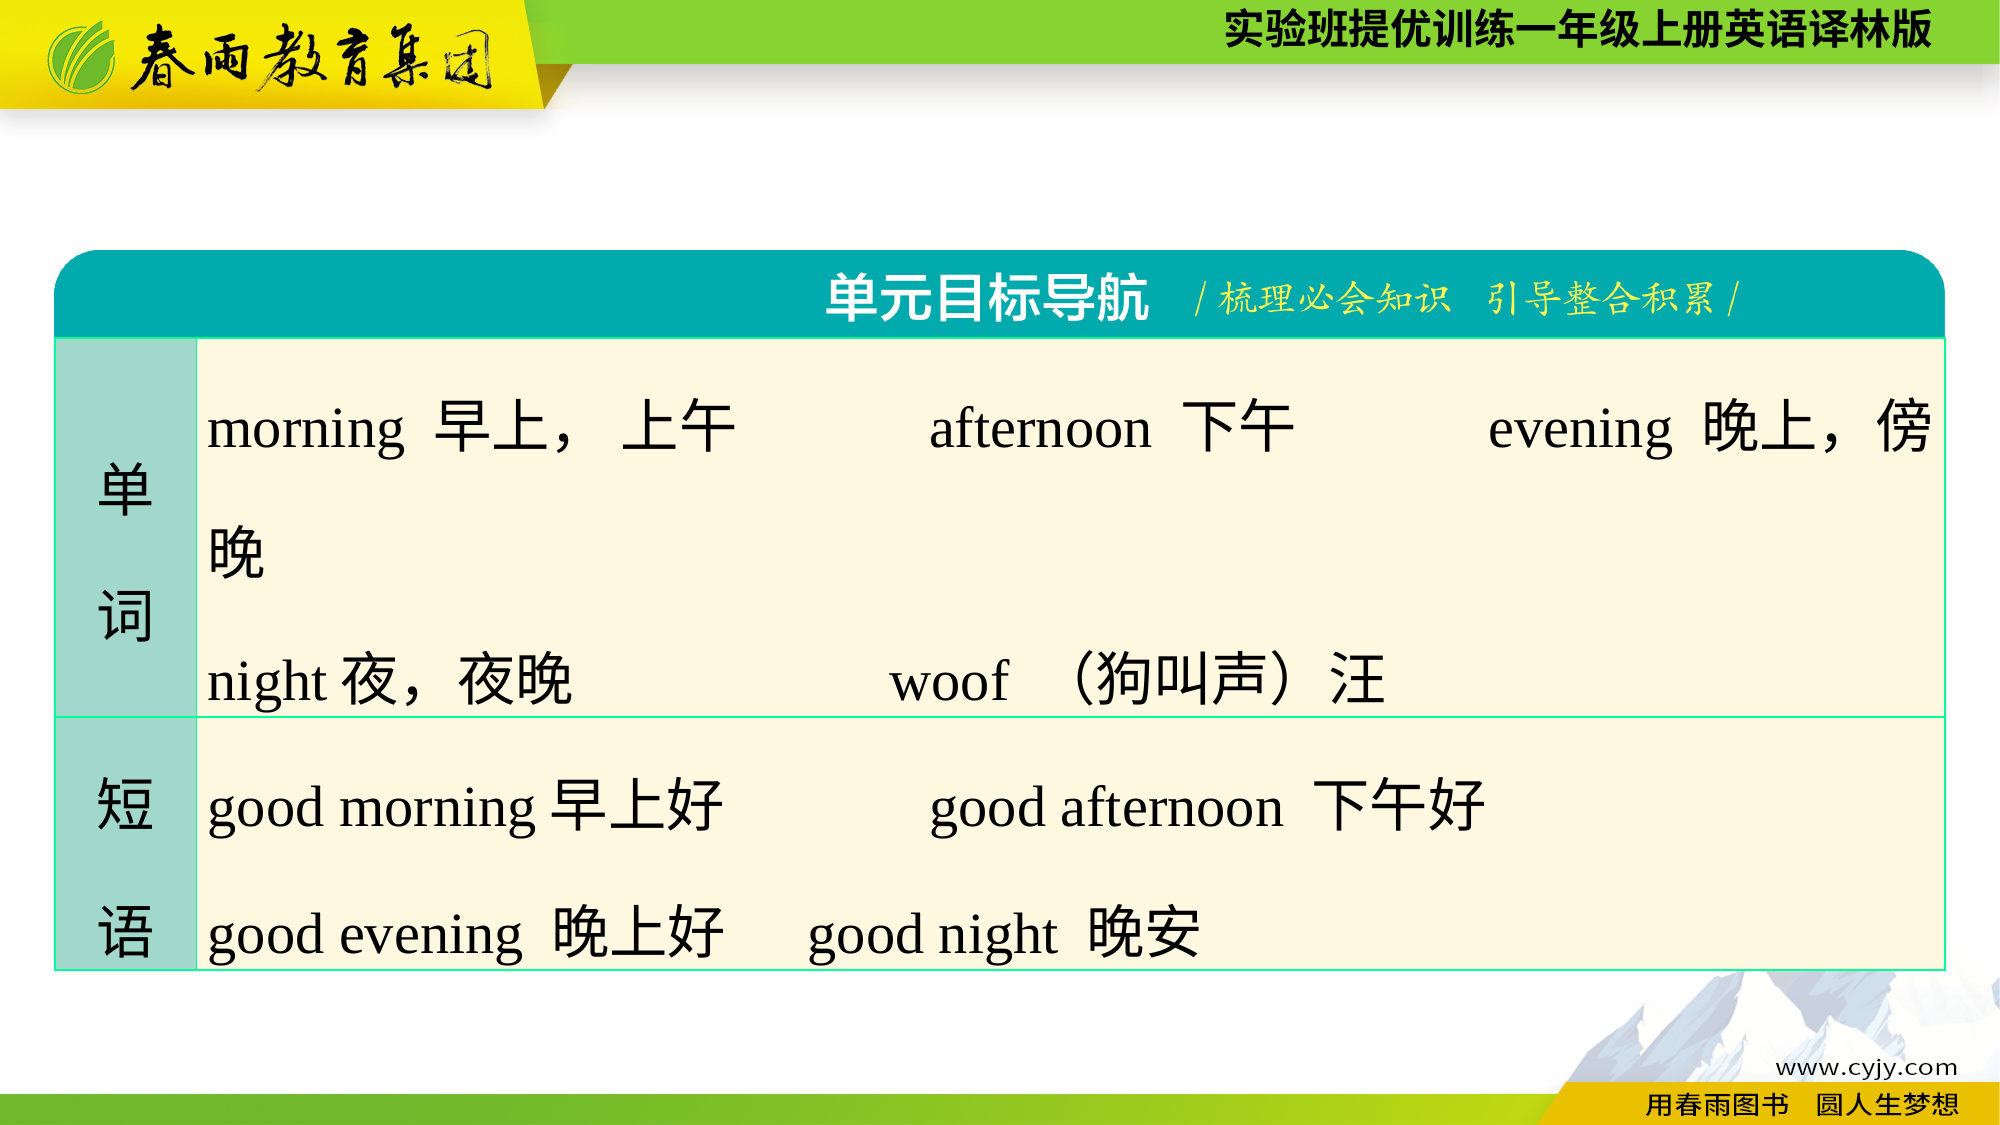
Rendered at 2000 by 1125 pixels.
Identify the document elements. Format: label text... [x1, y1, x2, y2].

picture [0, 0, 2000, 1125]
table_cell 短 语 [56, 718, 196, 969]
table_header morning 早上， 上午 afternoon 下午 evening 晚上，傍晚 night夜，夜晚 woof （狗叫声）汪 [197, 350, 1944, 716]
table_cell good morning早上好 good afternoon 下午好 good evening 晚上好 good night 晚安 [197, 718, 1944, 969]
table_header 单 词 [56, 350, 196, 716]
